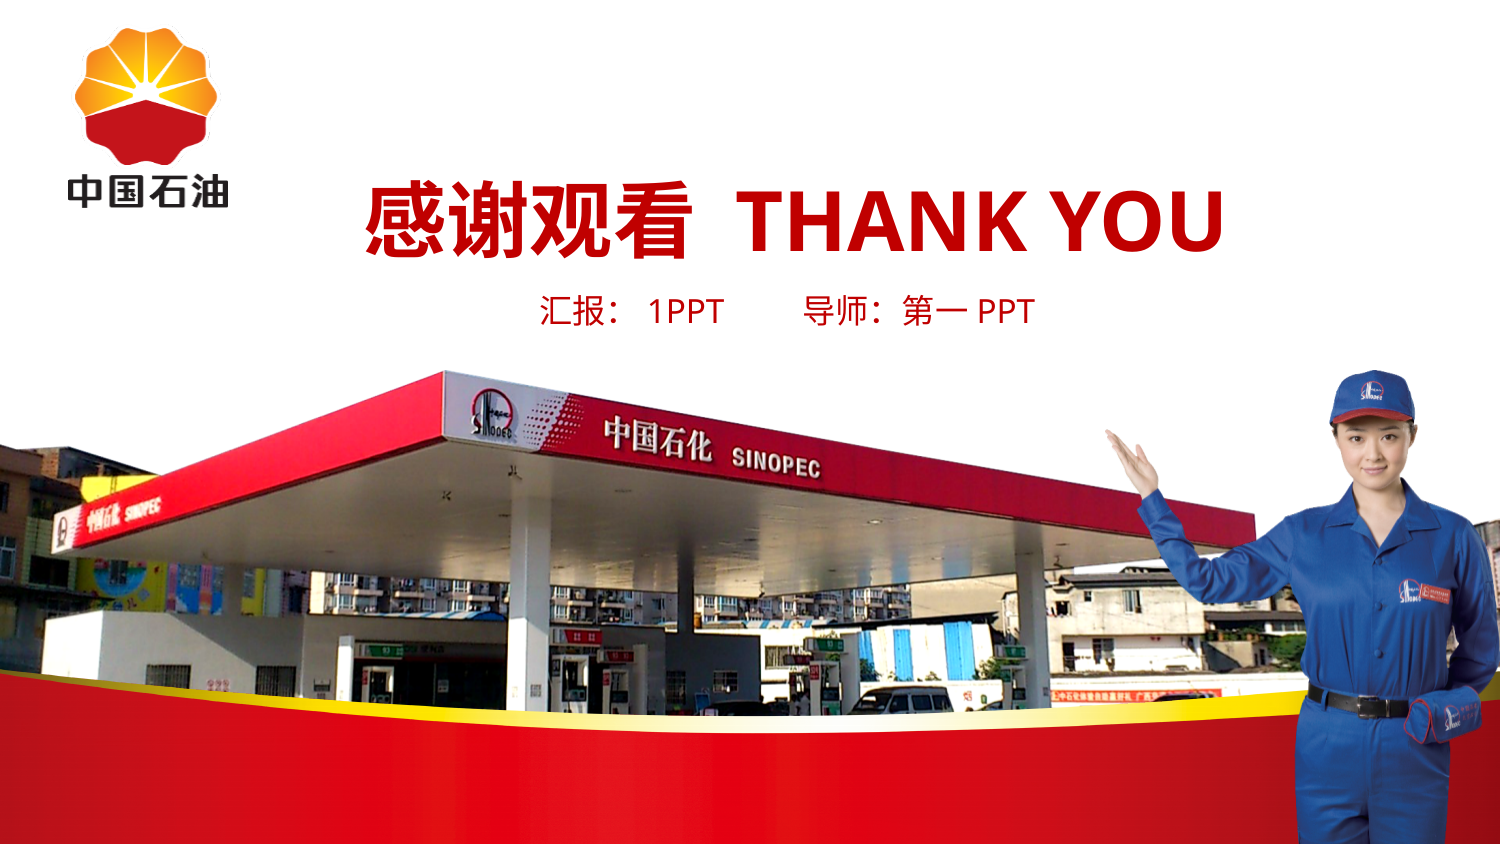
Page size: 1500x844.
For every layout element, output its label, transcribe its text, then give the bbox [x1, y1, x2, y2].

picture [68, 24, 228, 208]
text_box 汇报：1PPT 导师：第一PPT [524, 282, 1050, 338]
picture [0, 370, 1500, 844]
text_box 感谢观看 THANK YOU [348, 160, 1245, 276]
